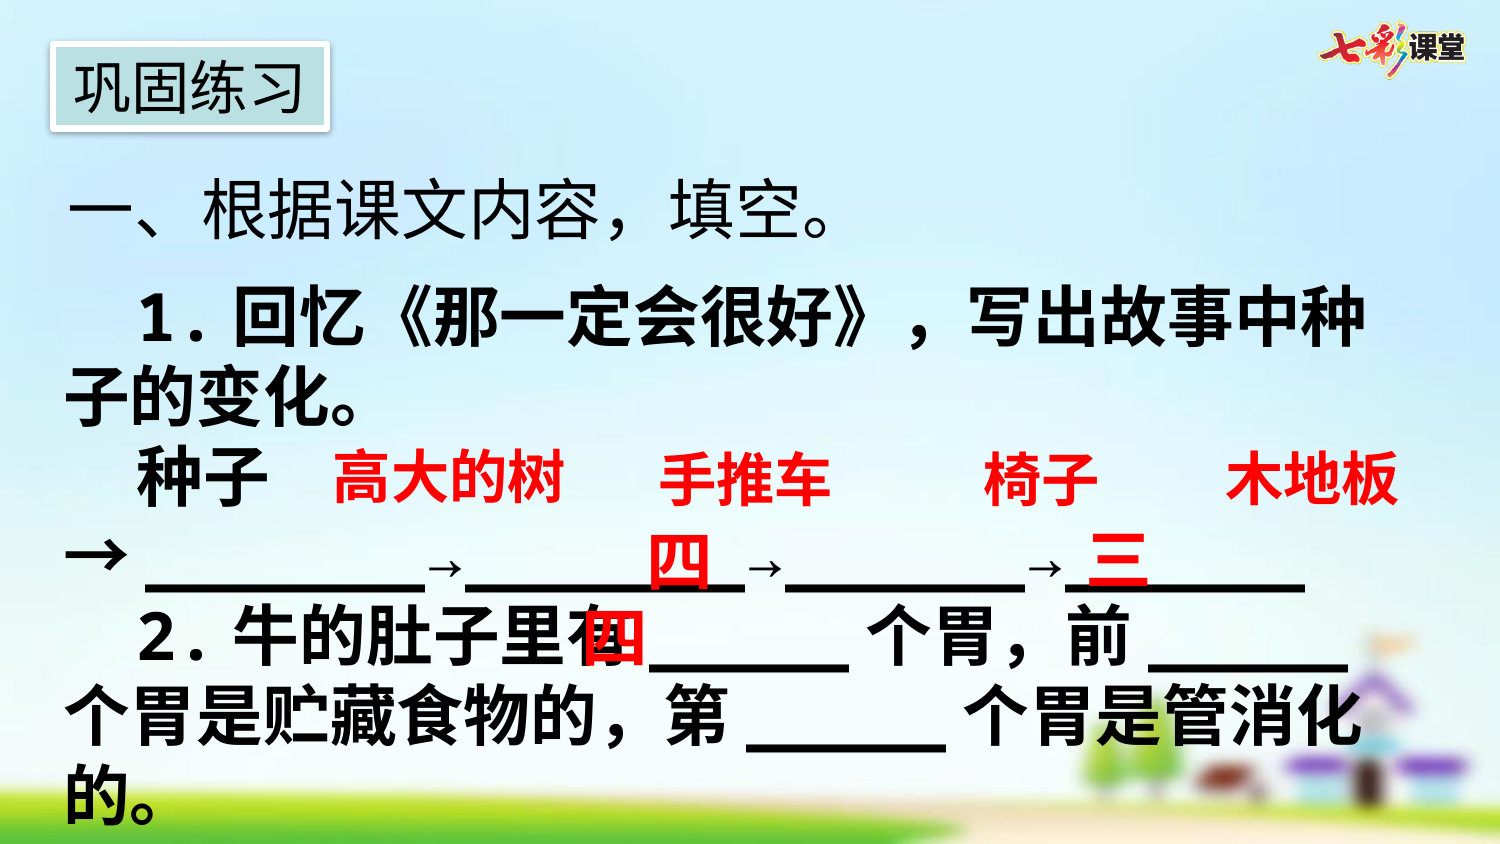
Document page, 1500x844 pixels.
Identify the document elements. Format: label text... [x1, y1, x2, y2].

text_box 四 [566, 588, 691, 683]
text_box 椅子 [968, 436, 1241, 521]
text_box 木地板 [1210, 435, 1483, 520]
text_box 1.回忆《那一定会很好》，写出故事中种子的变化。 种子→_______→_______→______→______ 2.牛的肚子里有_____个胃，前_____个胃是贮藏食物的，第_____个胃是管消化的。 [48, 266, 1435, 842]
picture [0, 0, 1500, 844]
text_box 一、根据课文内容，填空。 [53, 160, 963, 256]
text_box 手推车 [643, 436, 916, 521]
text_box 高大的树 [318, 432, 590, 518]
text_box 巩固练习 [50, 41, 330, 132]
text_box 三 [1070, 510, 1200, 605]
text_box 四 [631, 512, 762, 608]
